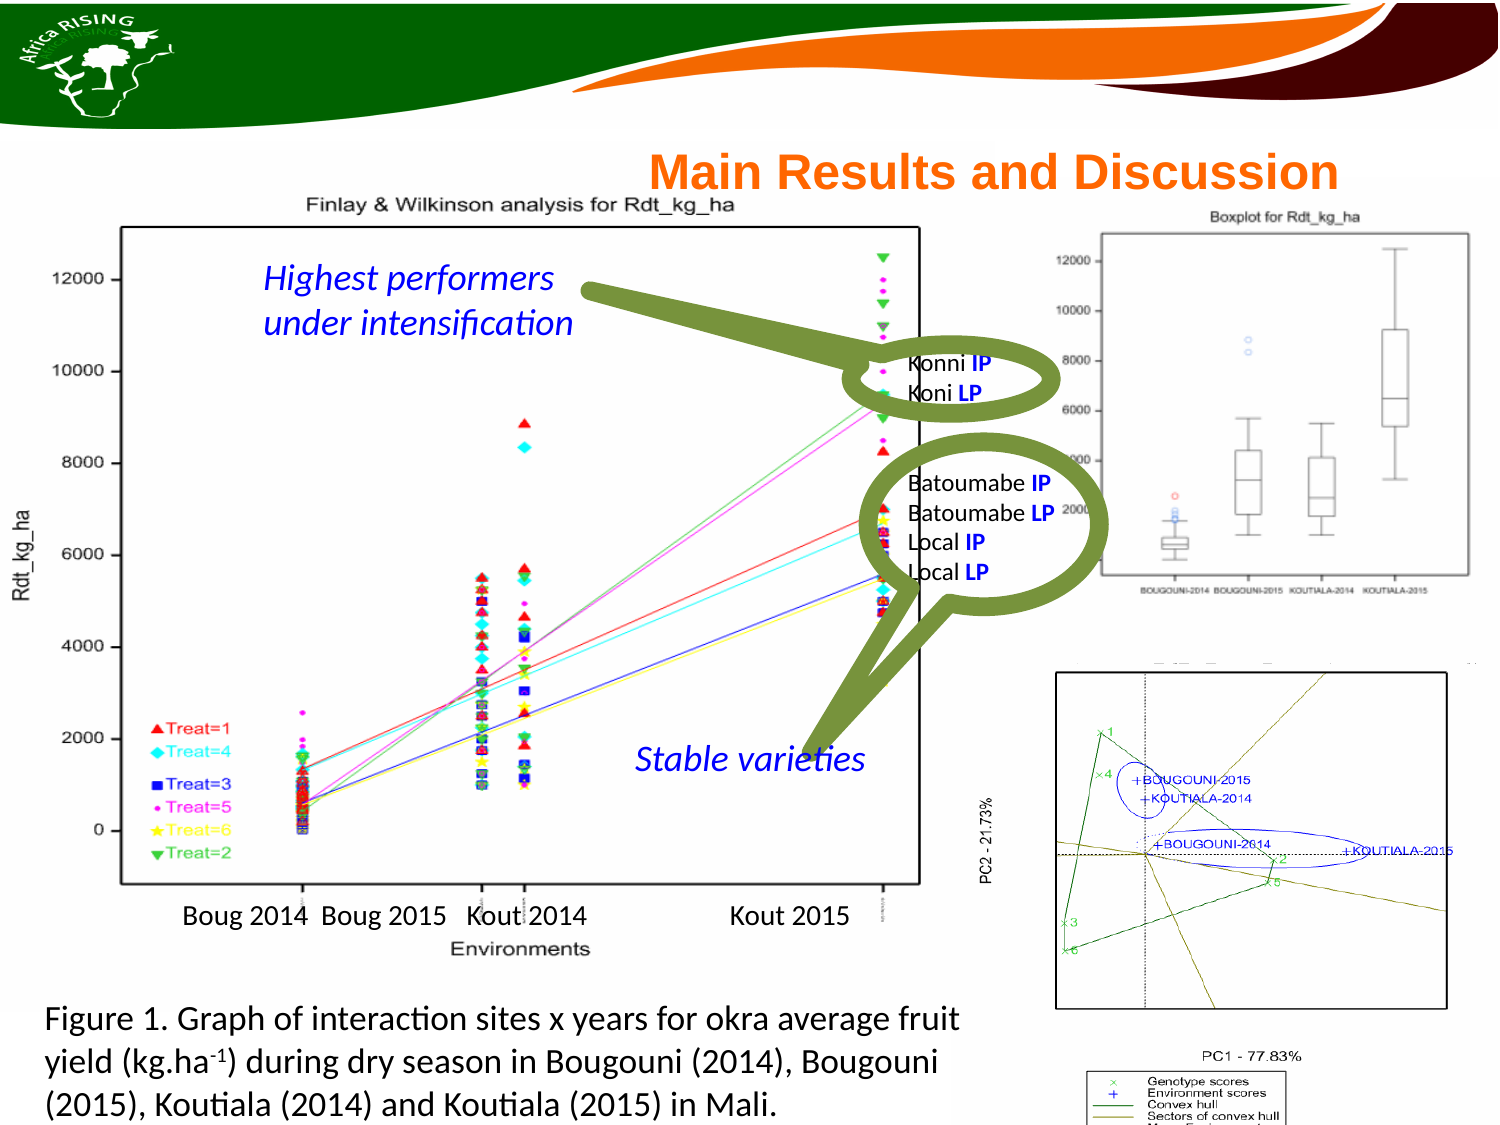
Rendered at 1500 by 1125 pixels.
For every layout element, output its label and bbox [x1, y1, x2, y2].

text_box [0, 132, 1500, 1125]
picture [0, 3, 1498, 129]
